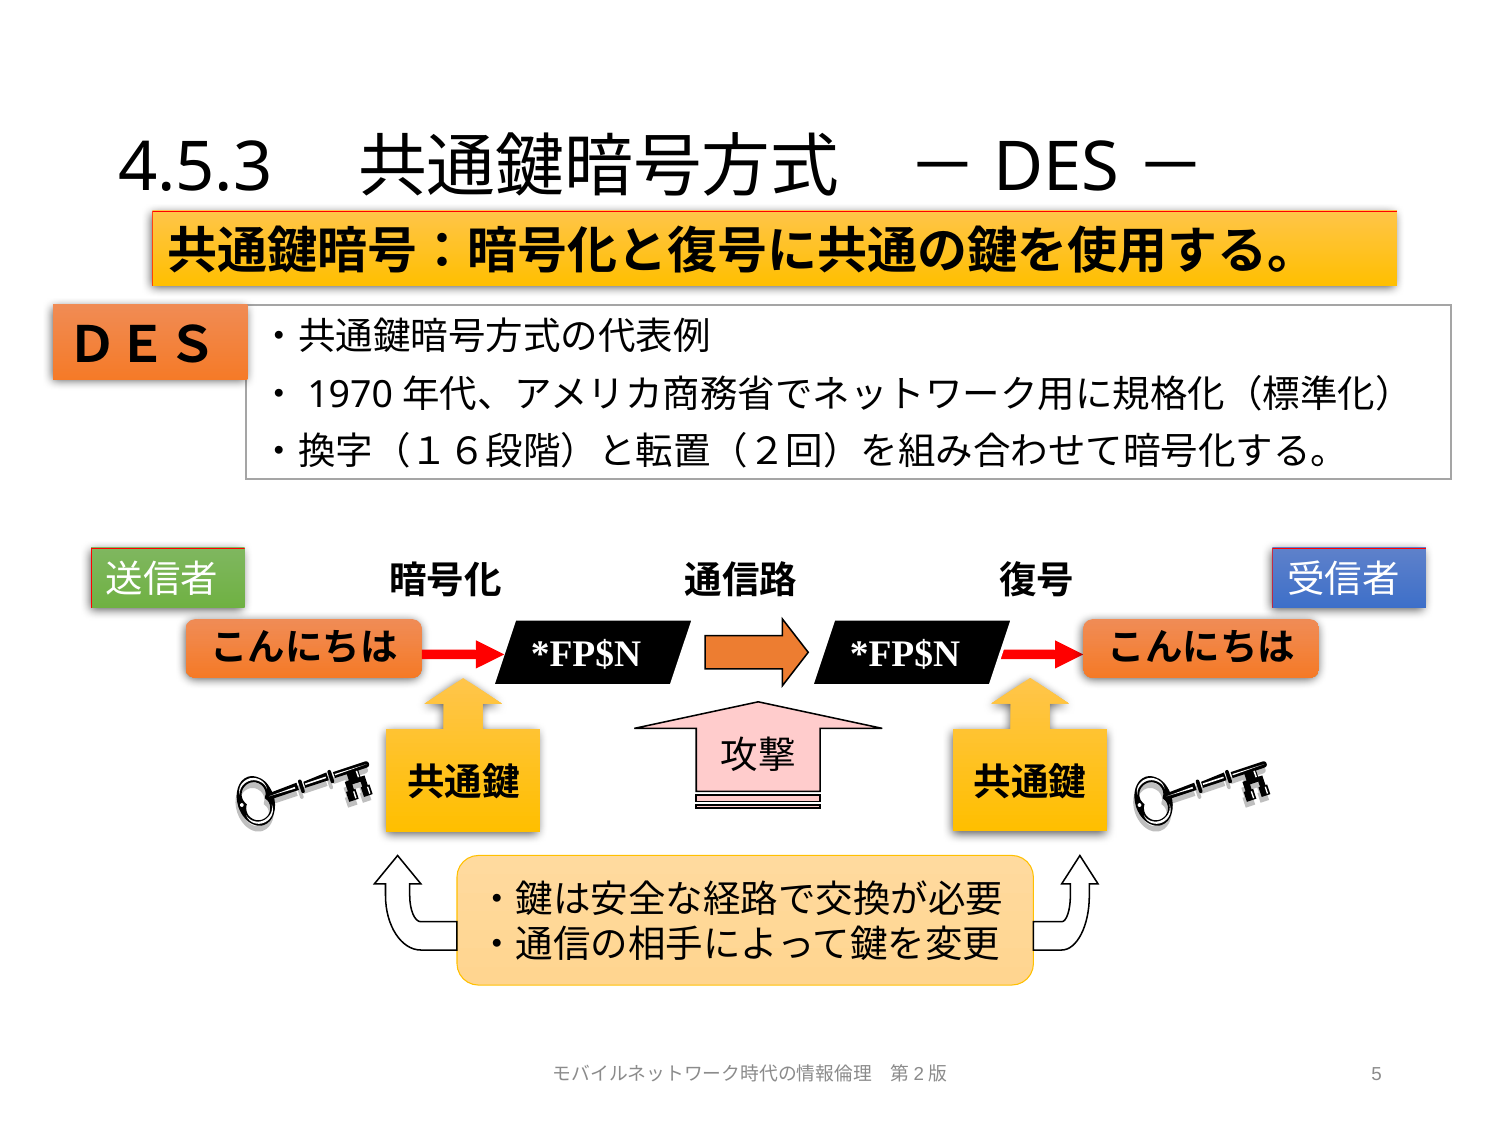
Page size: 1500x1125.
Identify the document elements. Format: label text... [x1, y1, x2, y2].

text_box 攻撃 [634, 701, 883, 792]
text_box 通信路 [669, 548, 824, 608]
text_box ＤＥＳ [53, 304, 248, 380]
title 4.5.3 共通鍵暗号方式 －DES－ [103, 59, 1397, 278]
picture [1130, 760, 1271, 835]
text_box [1033, 855, 1099, 951]
text_box *FP$N [809, 617, 1015, 688]
slide_number 5 [1059, 1042, 1397, 1103]
text_box [421, 648, 505, 661]
text_box 攻撃 [696, 804, 821, 809]
text_box [1003, 648, 1074, 661]
text_box こんにちは [1083, 619, 1320, 678]
text_box [374, 855, 457, 951]
text_box 共通鍵 [386, 678, 541, 832]
text_box 攻撃 [696, 794, 821, 802]
picture [232, 760, 373, 835]
text_box こんにちは [185, 619, 422, 678]
text_box 送信者 [91, 547, 245, 608]
text_box ・鍵は安全な経路で交換が必要 ・通信の相手によって鍵を変更 [456, 854, 1034, 986]
text_box 共通鍵暗号：暗号化と復号に共通の鍵を使用する。 [152, 210, 1397, 286]
text_box [705, 619, 809, 686]
text_box 暗号化 [374, 548, 529, 608]
text_box ・共通鍵暗号方式の代表例 ・1970年代、アメリカ商務省でネットワーク用に規格化（標準化） ・換字（１６段階）と転置（２回）を組み合わせて暗号化する。 [245, 304, 1452, 480]
text_box 共通鍵 [953, 677, 1107, 832]
footer モバイルネットワーク時代の情報倫理 第2版 [496, 1042, 1004, 1103]
text_box 受信者 [1272, 547, 1426, 608]
text_box *FP$N [490, 617, 696, 688]
text_box 復号 [984, 548, 1102, 608]
